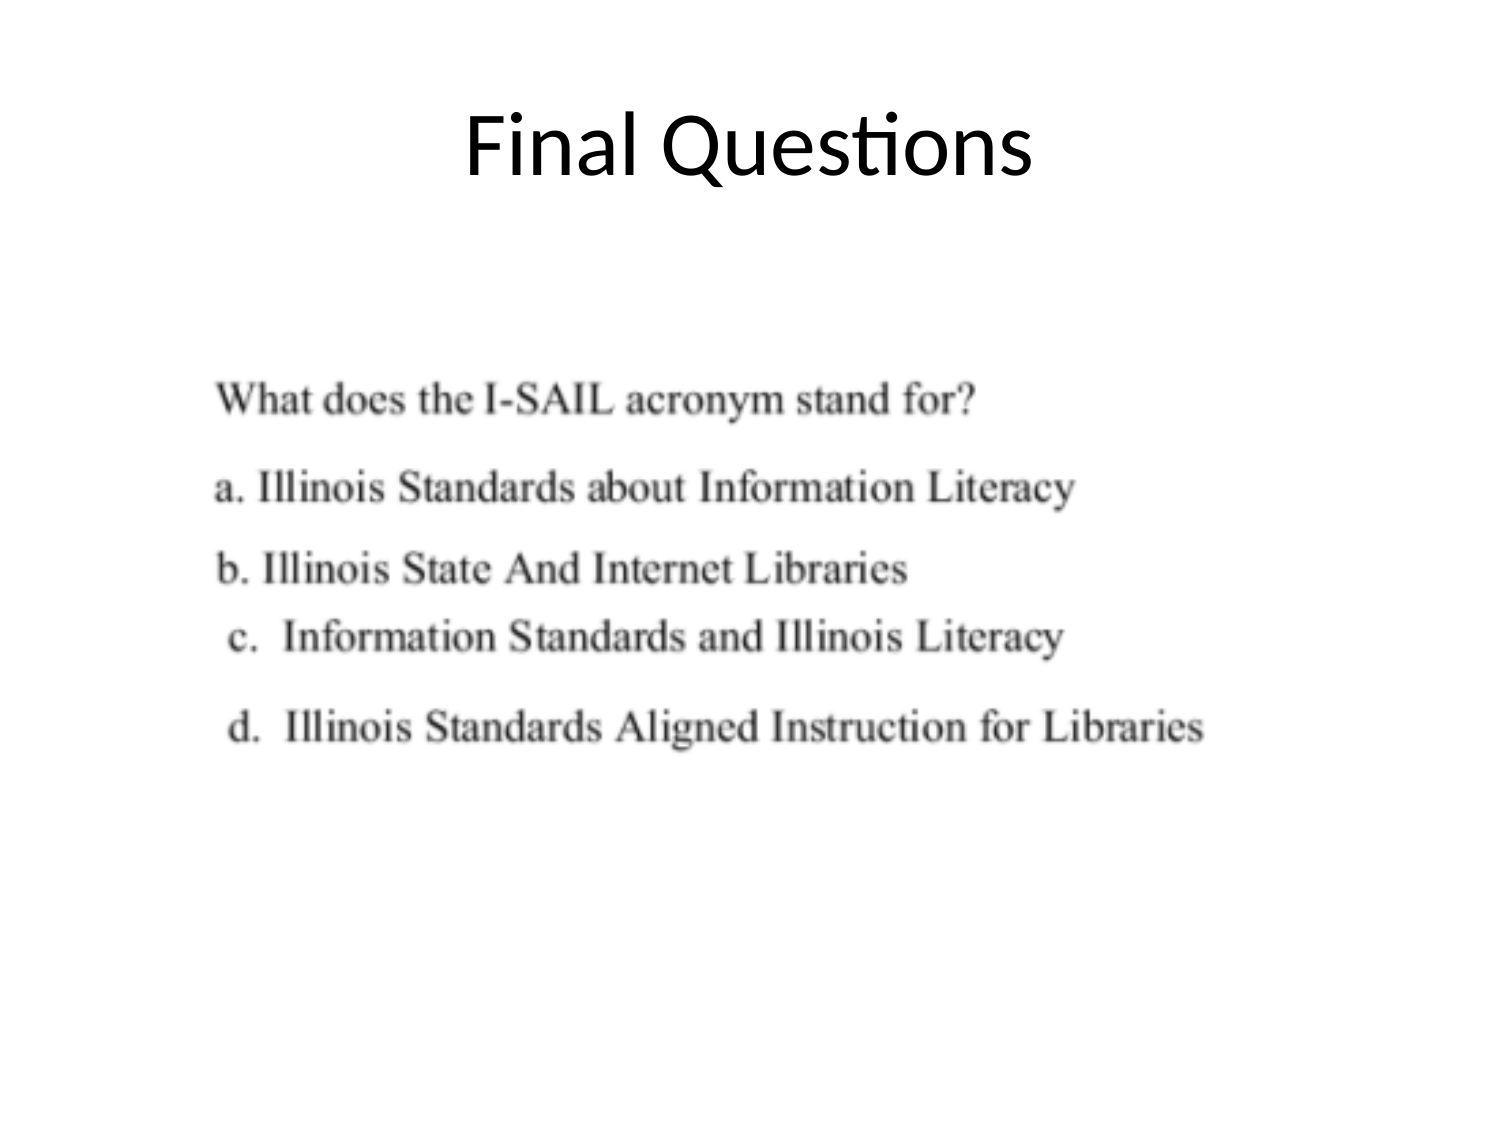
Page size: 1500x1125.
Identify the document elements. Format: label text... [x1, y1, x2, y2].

picture [180, 358, 1363, 825]
title Final Questions [75, 45, 1425, 233]
